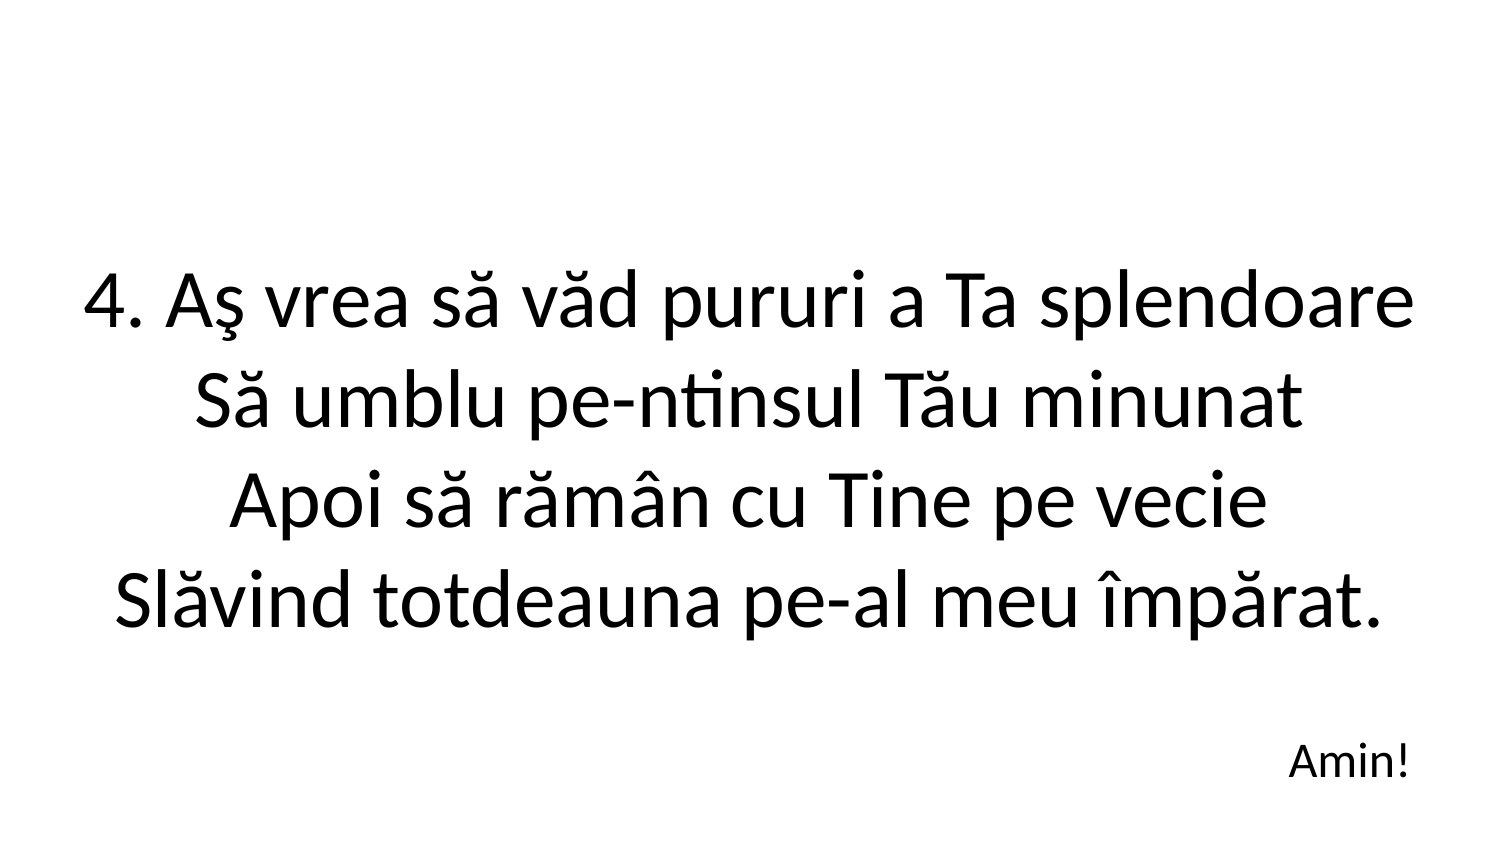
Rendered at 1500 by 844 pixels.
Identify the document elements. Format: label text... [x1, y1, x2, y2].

text_box Amin! [1273, 674, 1427, 795]
text_box 4. Aş vrea să văd pururi a Ta splendoare Să umblu pe-ntinsul Tău minunat Apoi să rămân cu Tine pe vecie Slăvind totdeauna pe-al meu împărat. [68, 192, 1432, 652]
